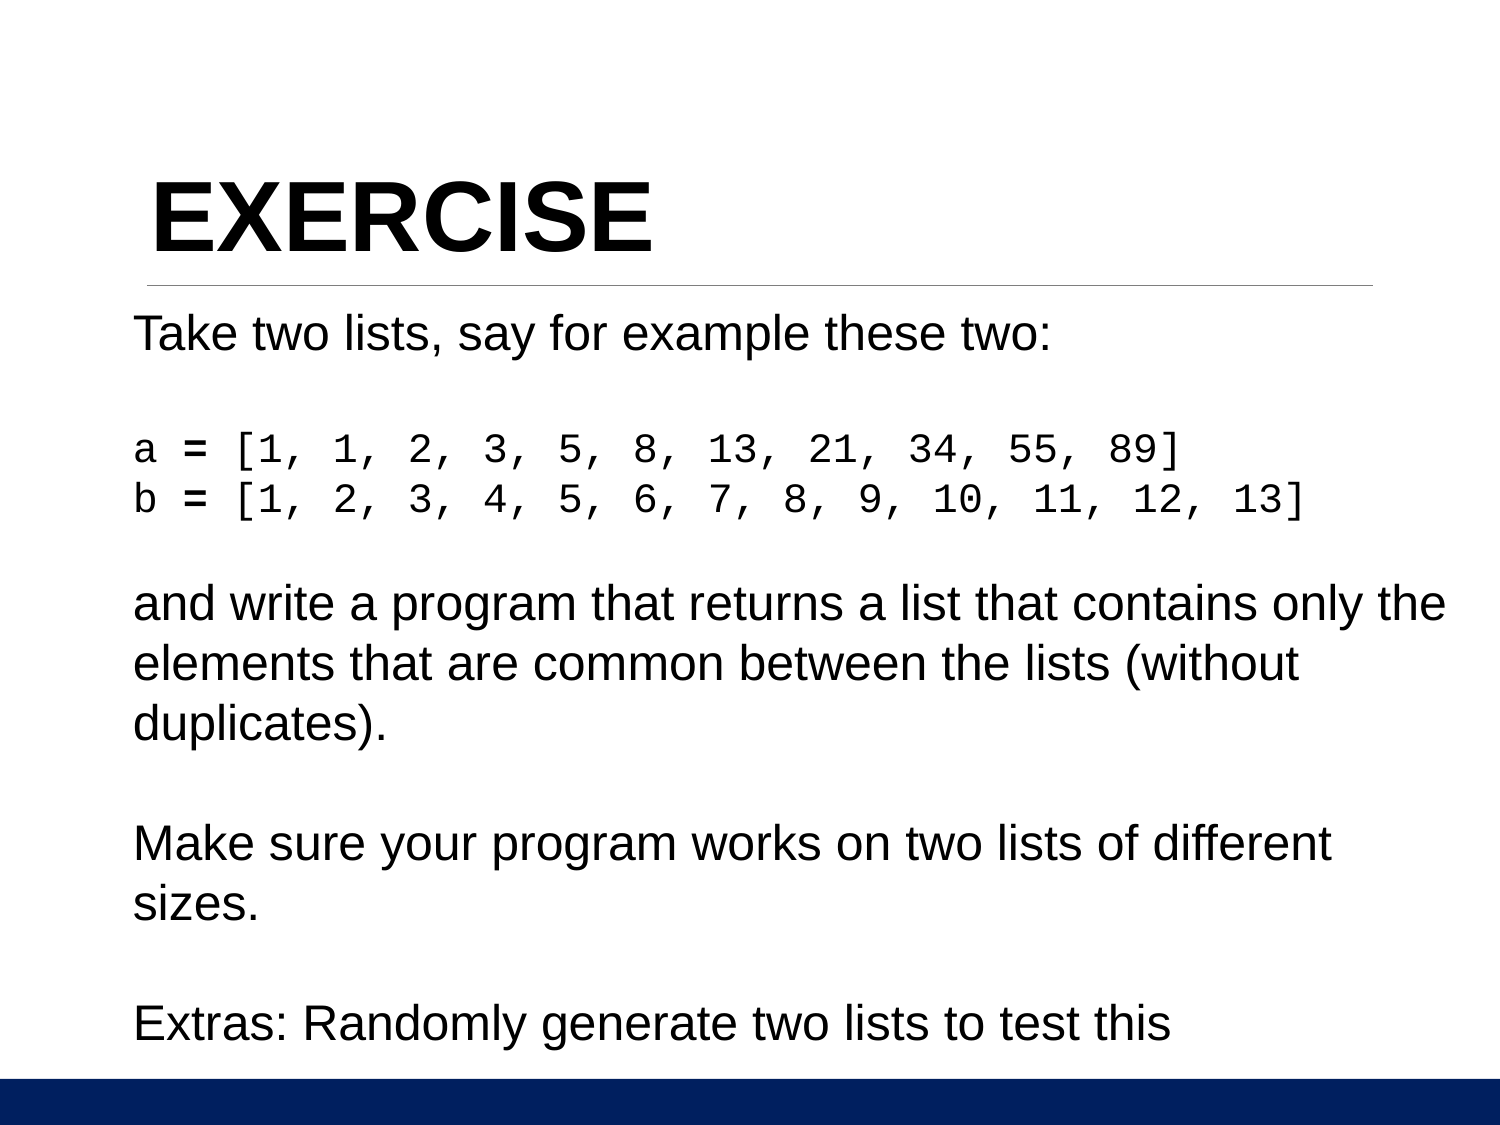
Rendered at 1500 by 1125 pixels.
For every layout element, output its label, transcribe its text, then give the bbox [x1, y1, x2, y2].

text_box EXERCISE [147, 149, 838, 272]
text_box Take two lists, say for example these two: a = [1, 1, 2, 3, 5, 8, 13, 21, 34, 55, 89] b = [1, 2, 3, 4, 5, 6, 7, 8, 9, 10, 11, 12, 13] and write a program that returns a list that contains only the elements that are common between the lists (without duplicates). Make sure your program works on two lists of different sizes. Extras: Randomly generate two lists to test this [132, 275, 1463, 1051]
